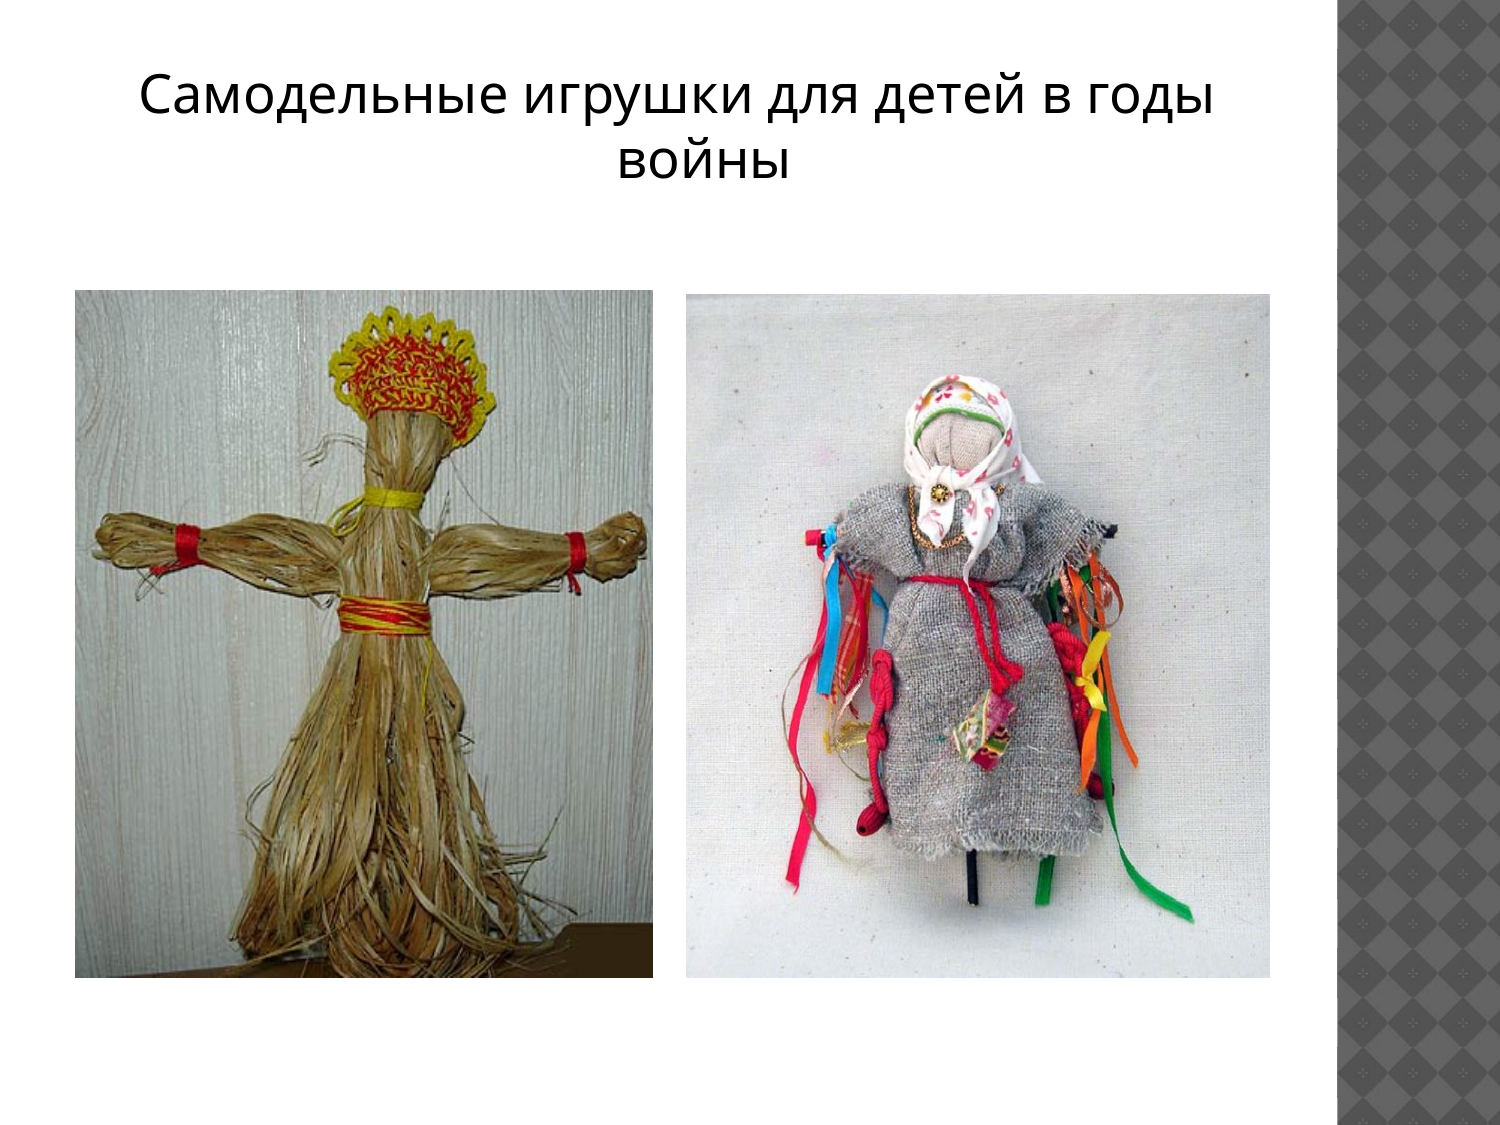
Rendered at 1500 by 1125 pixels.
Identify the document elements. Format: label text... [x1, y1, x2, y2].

picture [1337, 0, 1500, 1125]
picture [74, 290, 653, 978]
picture [686, 294, 1270, 978]
title Самодельные игрушки для детей в годы войны [75, 52, 1263, 240]
